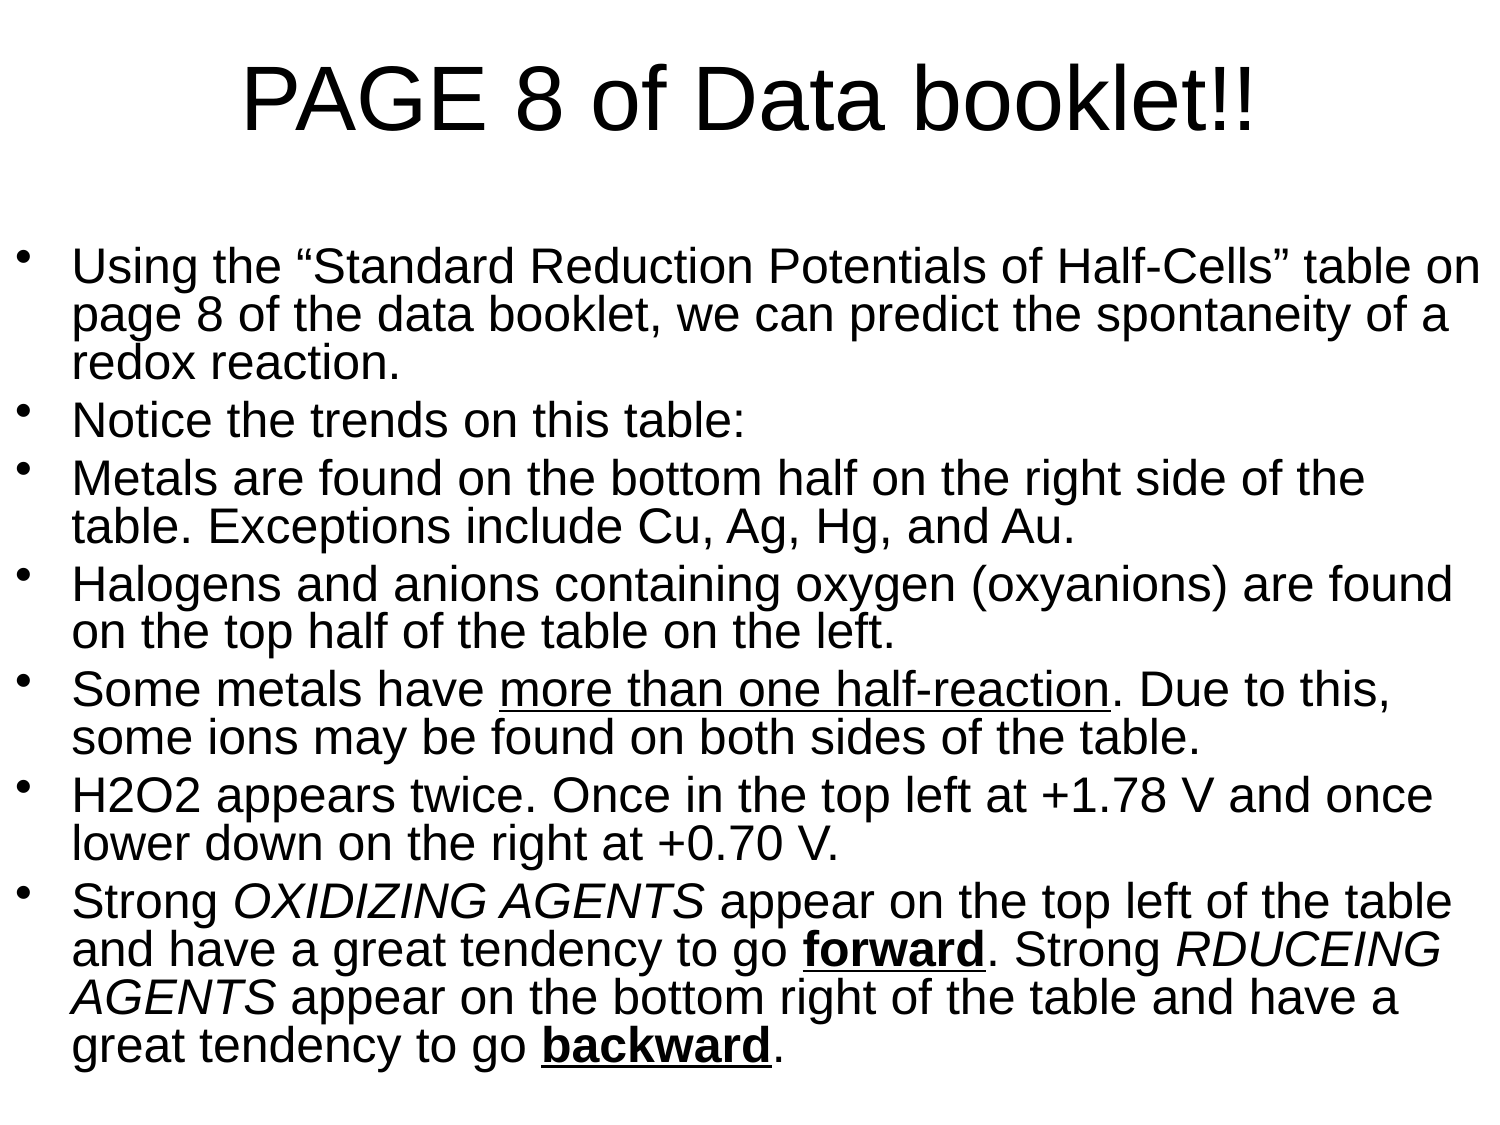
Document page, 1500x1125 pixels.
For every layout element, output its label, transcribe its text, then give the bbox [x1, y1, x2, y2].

list Using the “Standard Reduction Potentials of Half-Cells” table on page 8 of the data booklet, we can predict the spontaneity of a redox reaction. Notice the trends on this table: Metals are found on the bottom half on the right side of the table. Exceptions include Cu, Ag, Hg, and Au. Halogens and anions containing oxygen (oxyanions) are found on the top half of the table on the left. Some metals have more than one half-reaction. Due to this, some ions may be found on both sides of the table. H2O2 appears twice. Once in the top left at +1.78 V and once lower down on the right at +0.70 V. Strong OXIDIZING AGENTS appear on the top left of the table and have a great tendency to go forward. Strong RDUCEING AGENTS appear on the bottom right of the table and have a great tendency to go backward. [0, 237, 1500, 1125]
title PAGE 8 of Data booklet!! [74, 0, 1426, 188]
